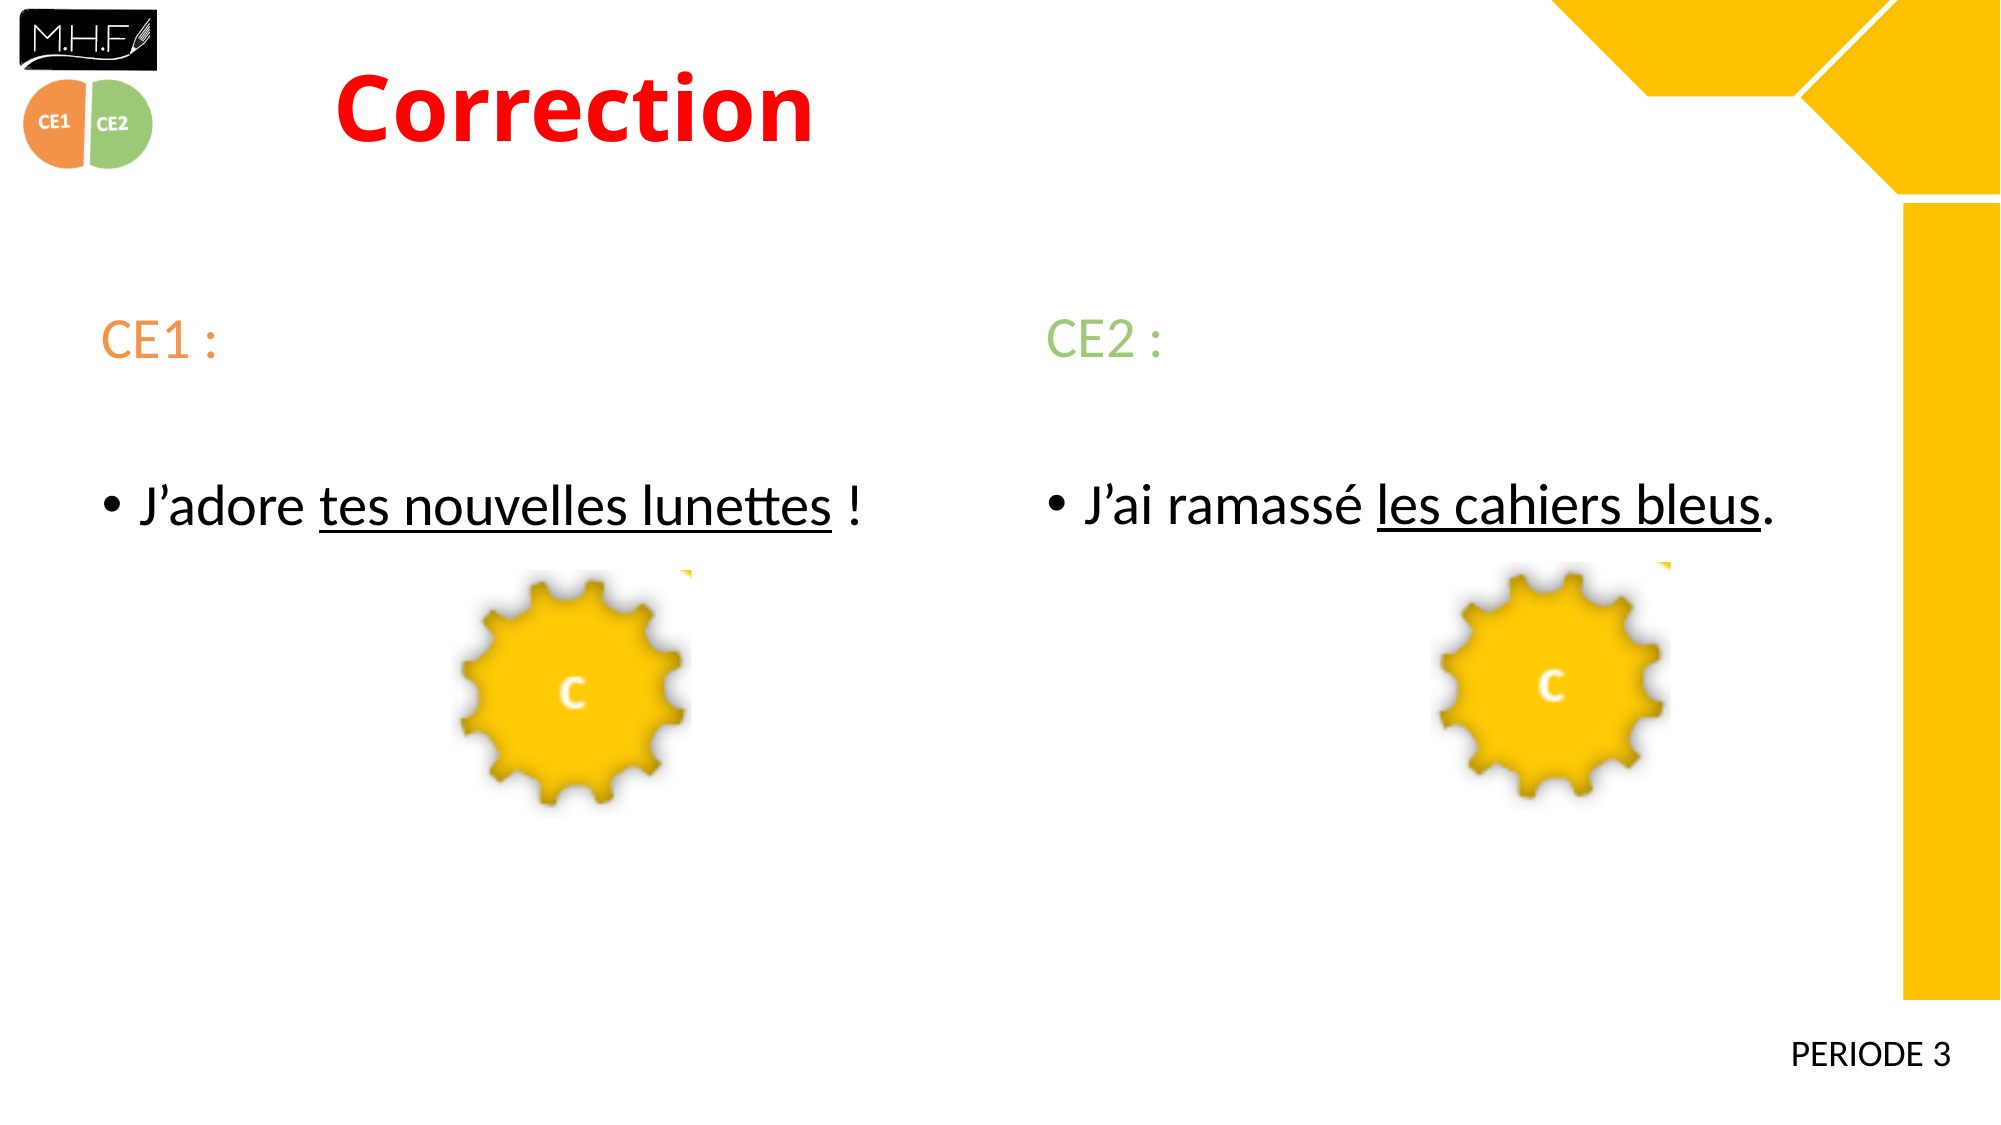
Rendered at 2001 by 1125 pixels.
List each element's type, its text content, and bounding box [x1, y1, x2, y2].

list CE1 : J’adore tes nouvelles lunettes ! [86, 300, 909, 1015]
title Correction [318, 3, 1865, 221]
picture [1430, 562, 1671, 811]
picture [451, 570, 692, 818]
picture [1, 7, 177, 207]
text_box [1799, 0, 2000, 196]
text_box PERIODE 3 [1362, 1021, 1967, 1125]
text_box [1549, 0, 1892, 98]
text_box [1902, 202, 2000, 1001]
text_box CE2 : J’ai ramassé les cahiers bleus. [1031, 299, 1853, 1014]
